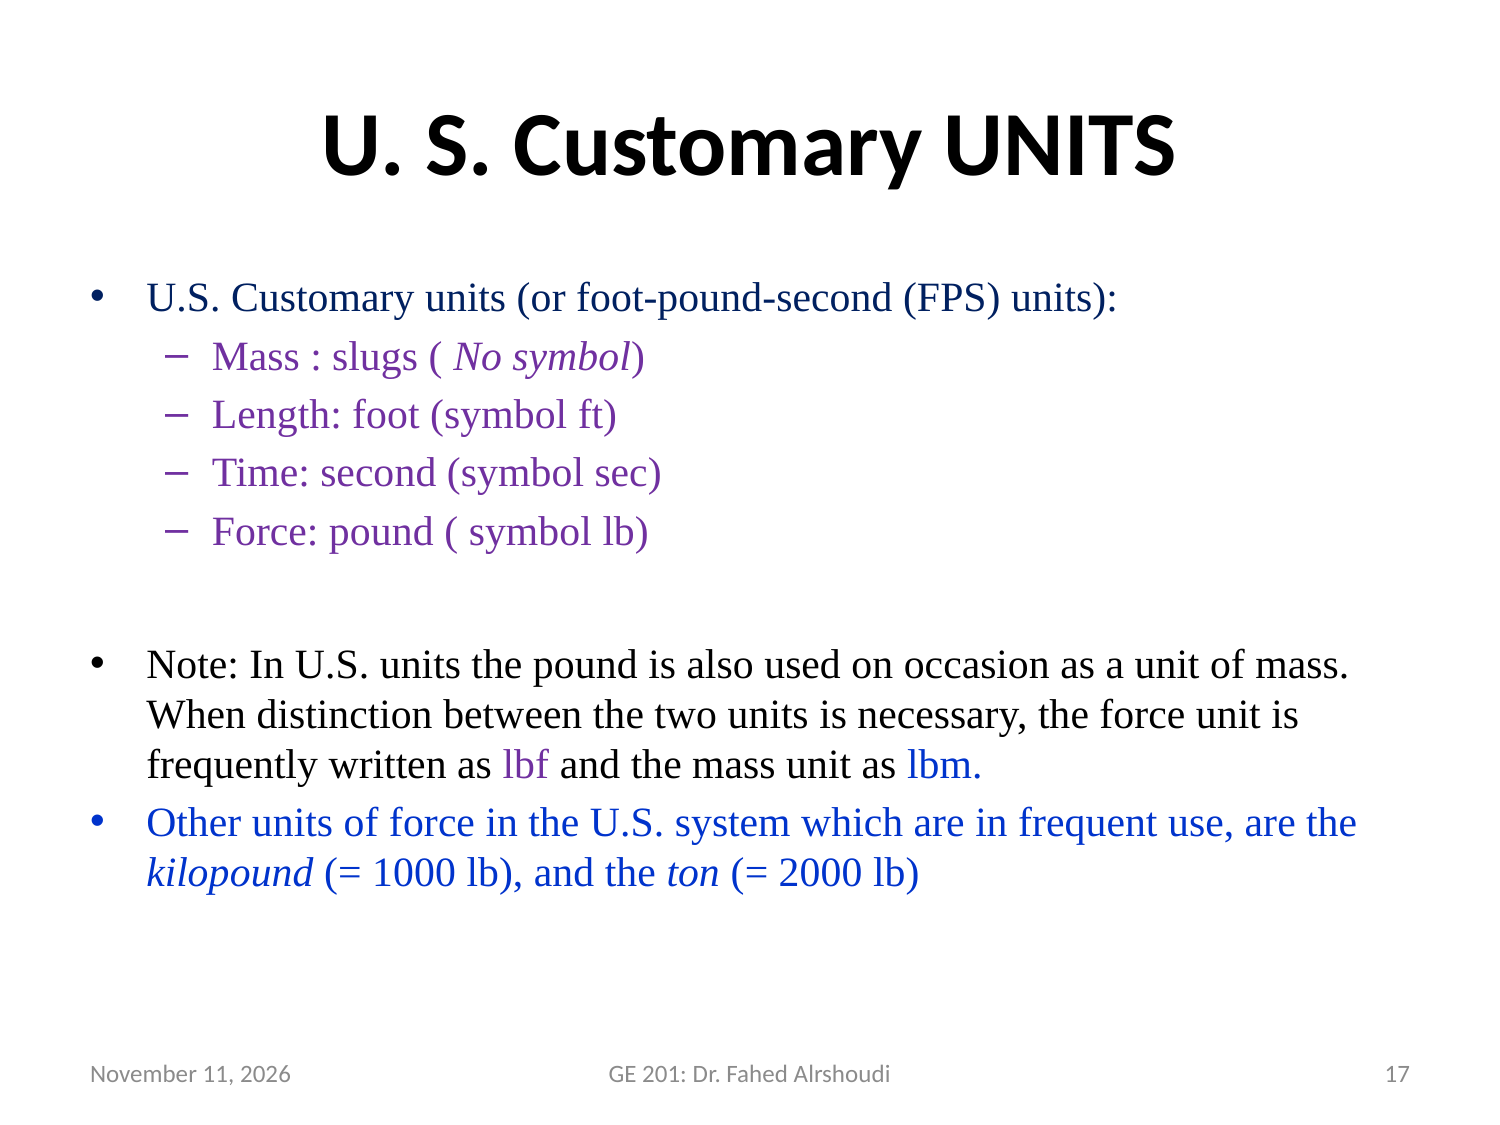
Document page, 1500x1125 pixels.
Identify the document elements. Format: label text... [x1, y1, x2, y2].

title U. S. Customary UNITS [75, 45, 1425, 233]
footer GE 201: Dr. Fahed Alrshoudi [512, 1042, 988, 1103]
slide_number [75, 1042, 425, 1103]
list U.S. Customary units (or foot-pound-second (FPS) units): Mass : slugs ( No symbol) Length: foot (symbol ft) Time: second (symbol sec) Force: pound ( symbol lb) Note: In U.S. units the pound is also used on occasion as a unit of mass. When distinction between the two units is necessary, the force unit is frequently written as lbf and the mass unit as lbm. Other units of force in the U.S. system which are in frequent use, are the kilopound (= 1000 lb), and the ton (= 2000 lb) [75, 262, 1425, 1005]
slide_number 17 [1074, 1042, 1425, 1103]
